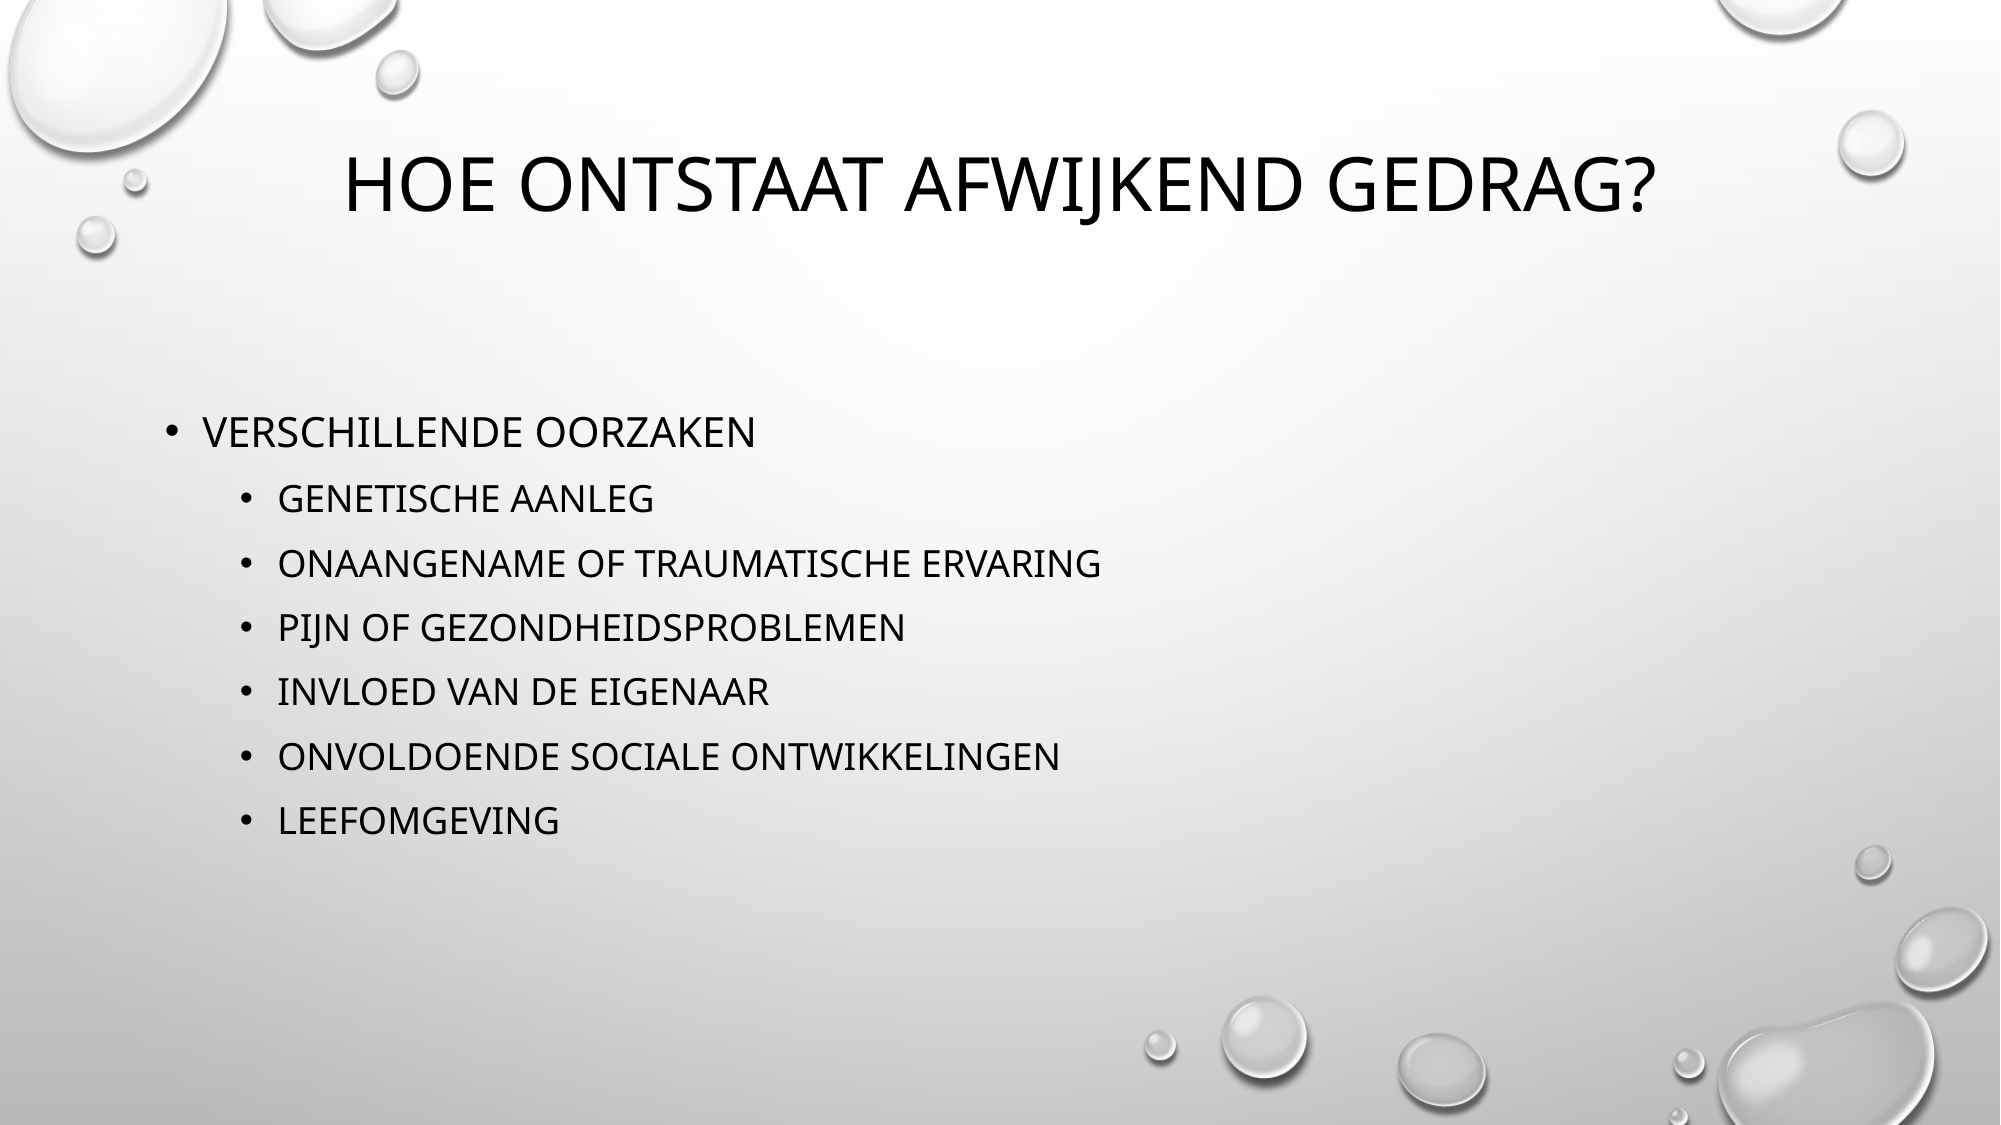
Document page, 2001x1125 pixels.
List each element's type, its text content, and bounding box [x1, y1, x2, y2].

picture [0, 0, 2000, 1125]
title Hoe ontstaat afwijkend gedrag? [149, 101, 1851, 364]
list Verschillende oorzaken Genetische aanleg Onaangename of traumatische ervaring Pijn of gezondheidsproblemen Invloed van de eigenaar Onvoldoende sociale ontwikkelingen leefomgeving [149, 388, 1850, 950]
